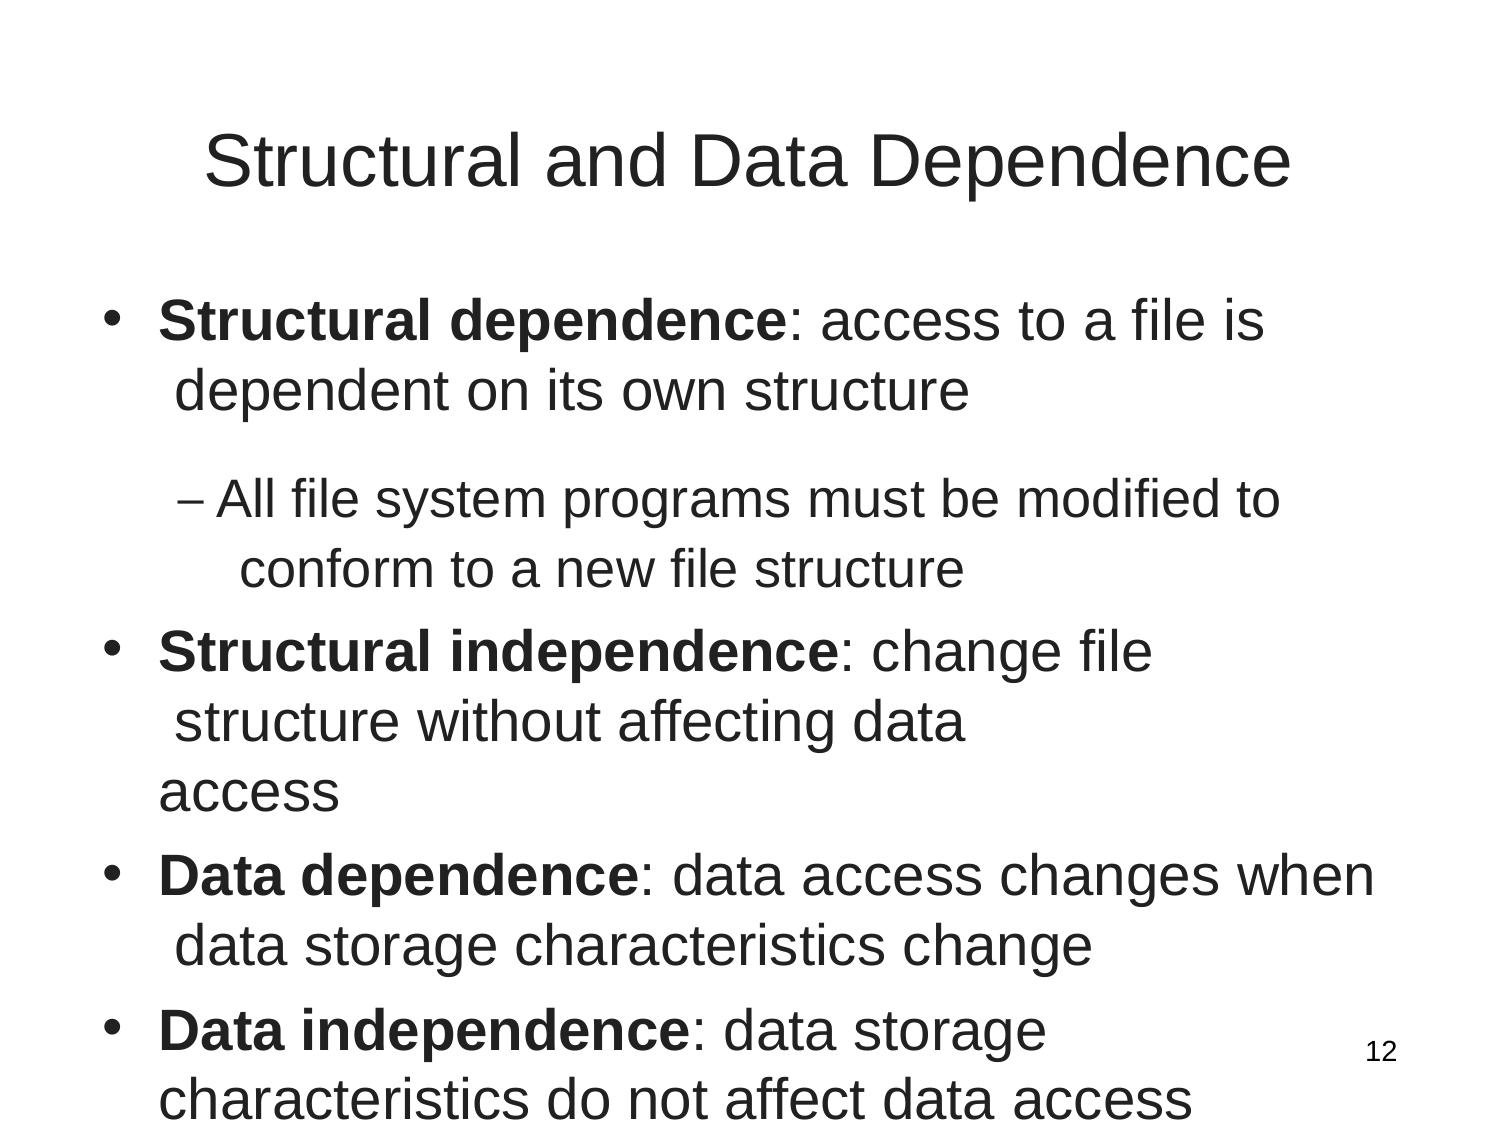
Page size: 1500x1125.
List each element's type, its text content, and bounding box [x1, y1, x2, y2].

slide_number 12 [1380, 1033, 1402, 1125]
title Structural and Data Dependence [201, 109, 1298, 280]
text_box Structural dependence: access to a file is dependent on its own structure – All file system programs must be modified to conform to a new file structure Structural independence: change file structure without affecting data access Data dependence: data access changes when data storage characteristics change Data independence: data storage characteristics do not affect data access [100, 280, 1380, 1125]
